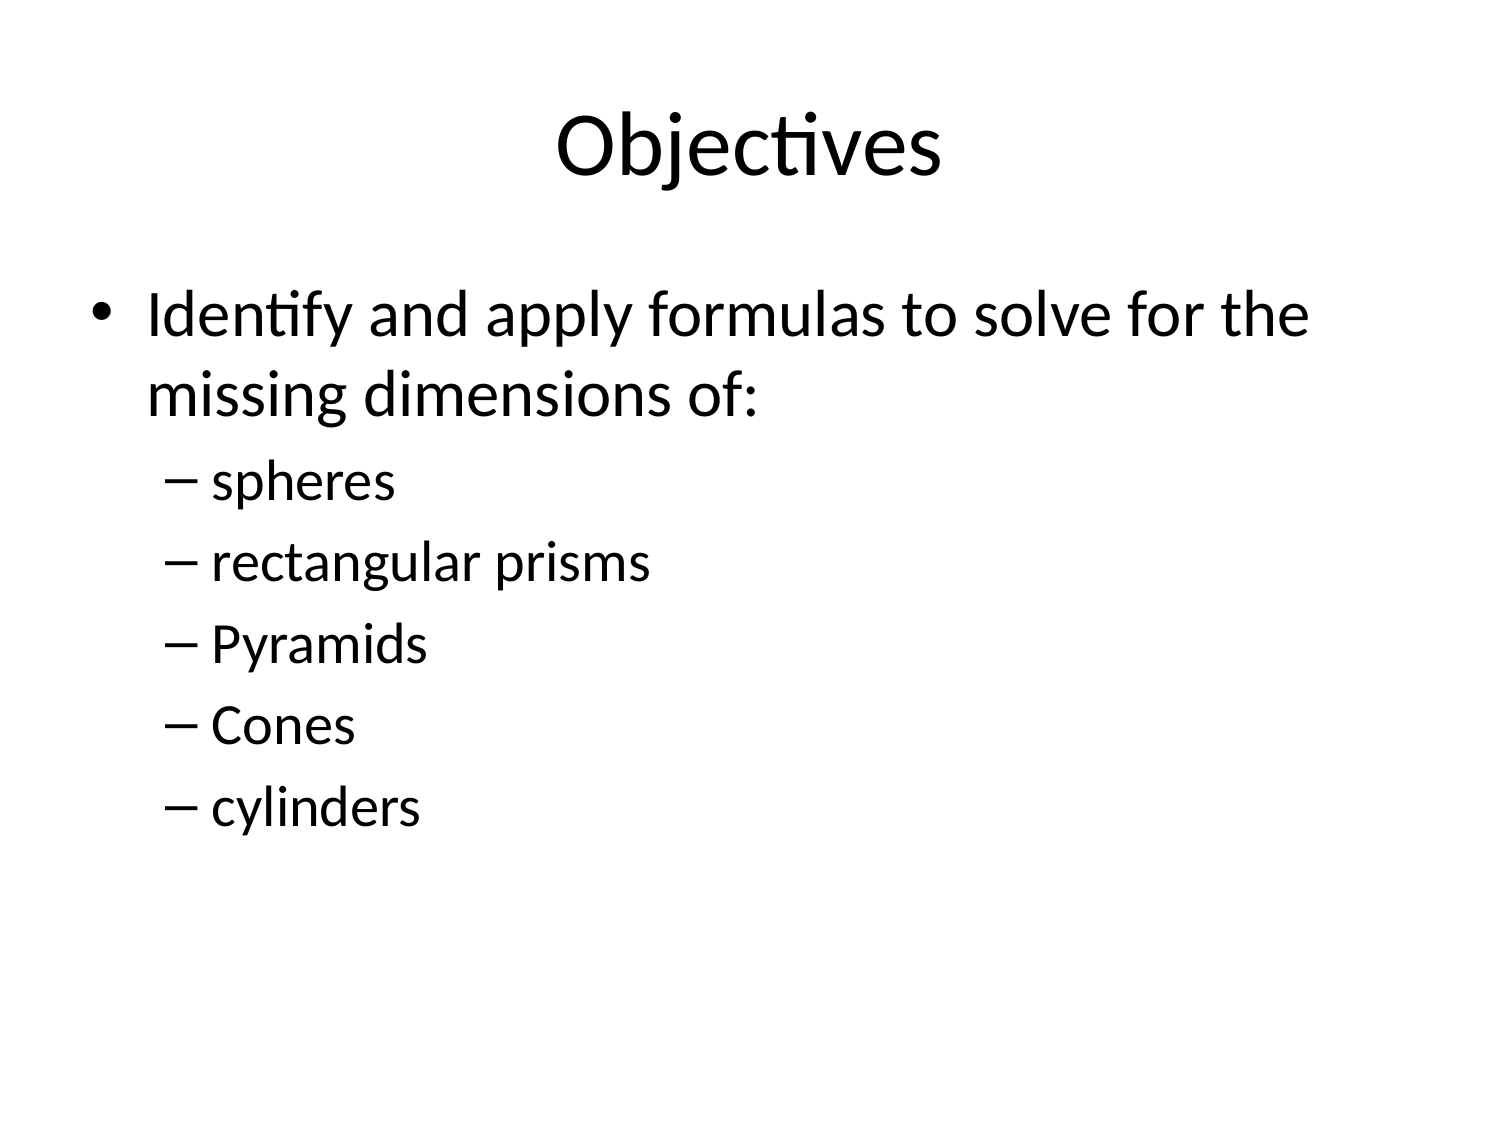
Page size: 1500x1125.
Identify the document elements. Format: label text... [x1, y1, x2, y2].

list Identify and apply formulas to solve for the missing dimensions of: spheres rectangular prisms Pyramids Cones cylinders [75, 262, 1425, 1005]
title Objectives [75, 45, 1425, 233]
